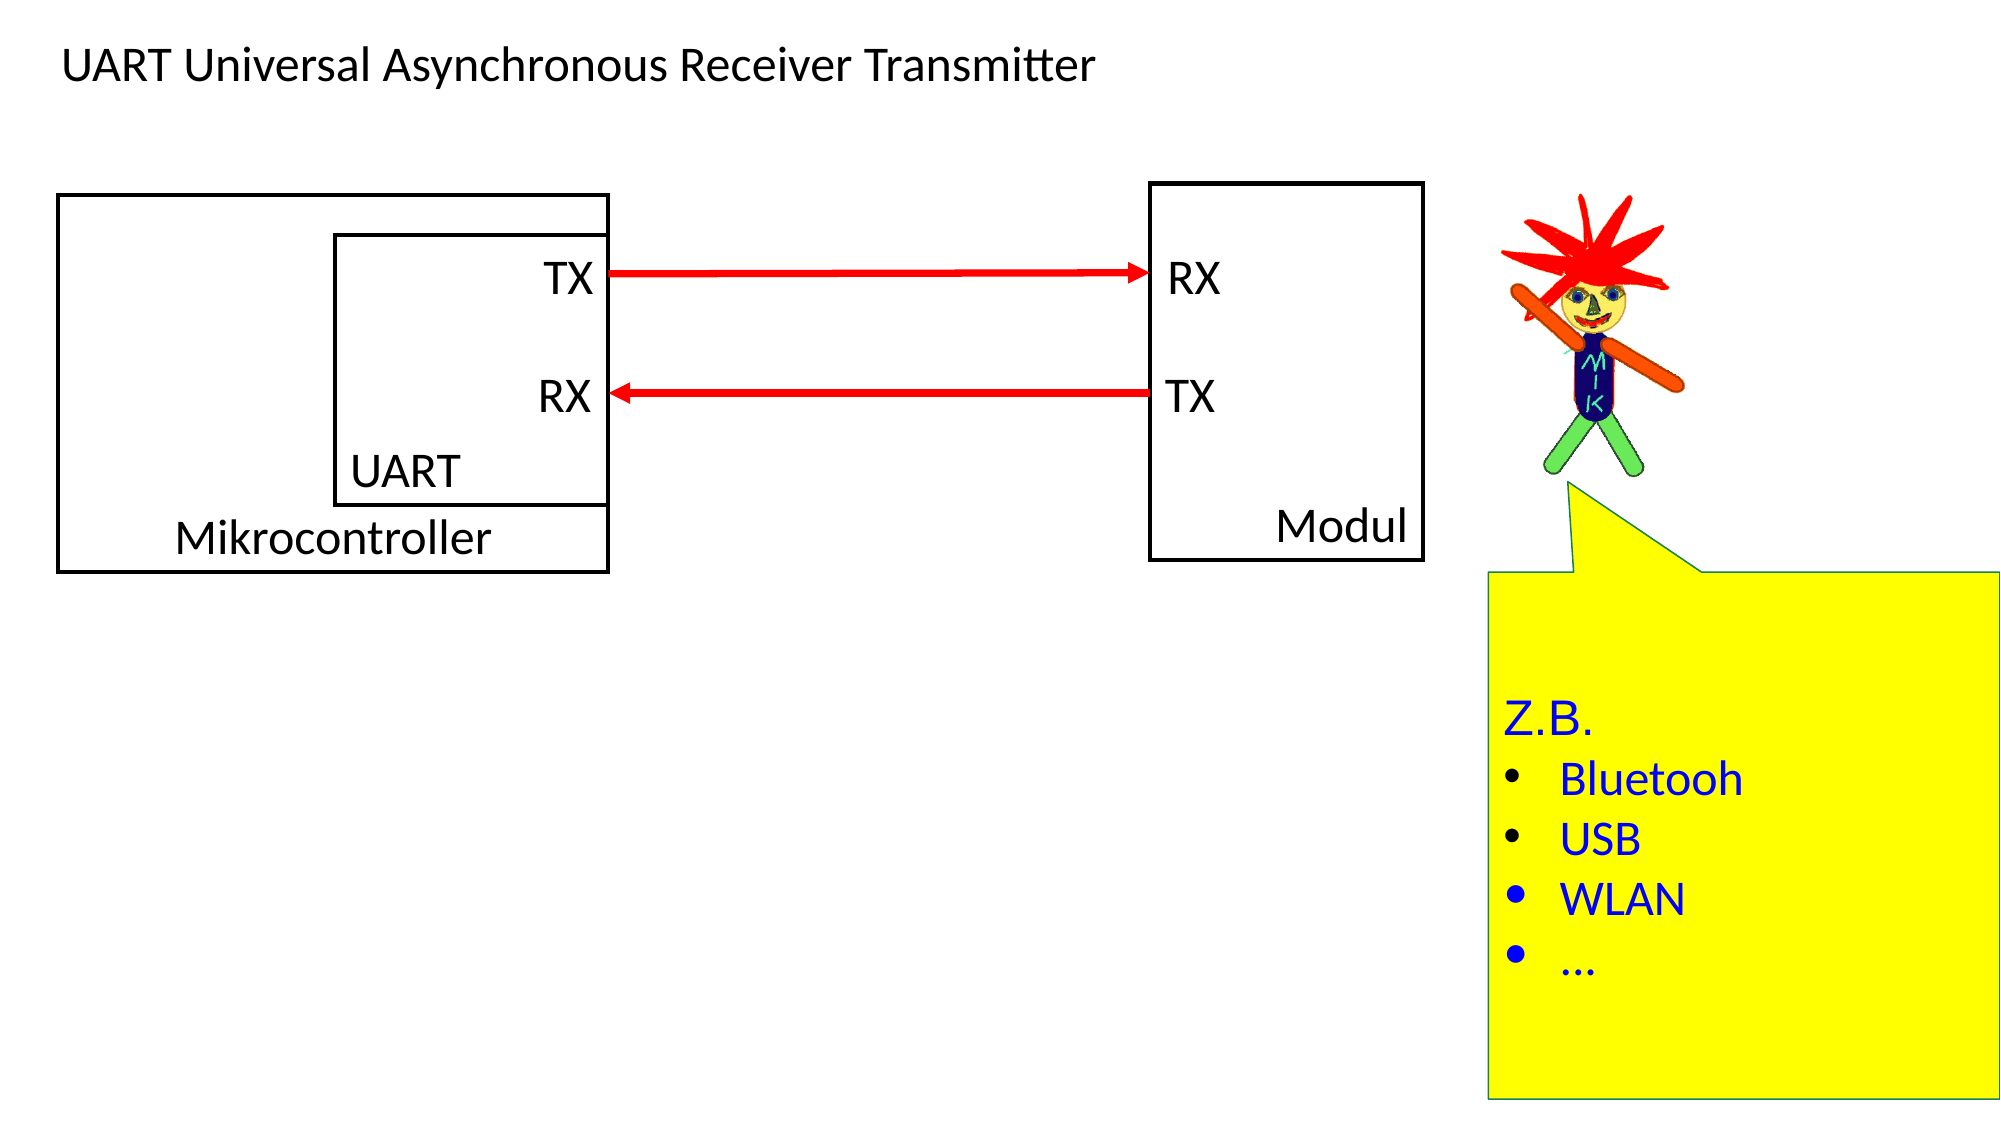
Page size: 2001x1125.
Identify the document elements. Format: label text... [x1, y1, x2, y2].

text_box RX [433, 355, 607, 431]
text_box Modul [1149, 183, 1424, 561]
text_box TX [1149, 355, 1323, 431]
text_box RX [1152, 237, 1325, 313]
text_box UART [335, 235, 609, 506]
picture [1488, 183, 1695, 486]
text_box Z.B. Bluetooh USB WLAN ... [1488, 494, 2000, 1100]
title UART Universal Asynchronous Receiver Transmitter [45, 30, 1411, 100]
text_box TX [436, 237, 609, 313]
text_box Mikrocontroller [58, 195, 609, 573]
